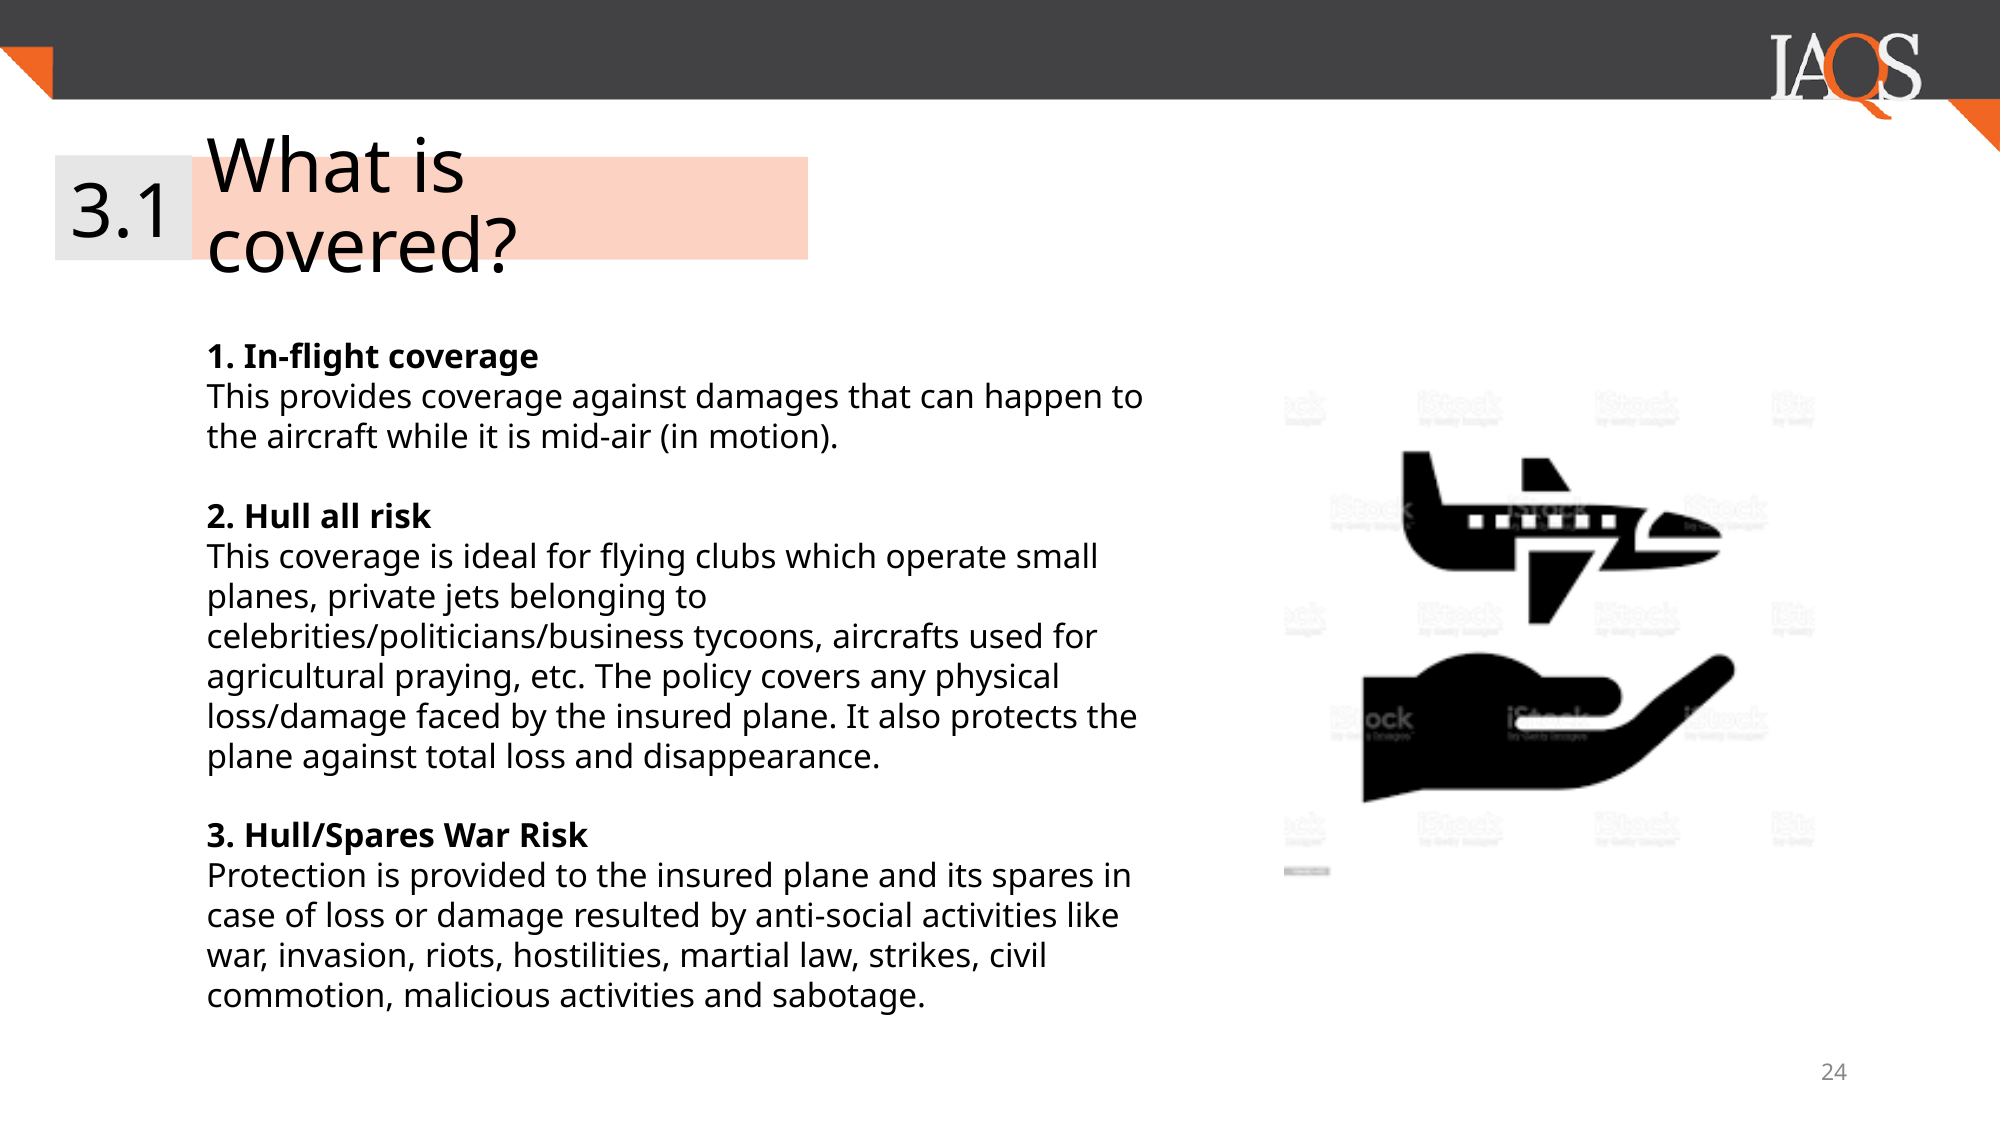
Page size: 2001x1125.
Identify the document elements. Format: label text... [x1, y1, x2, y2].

picture [0, 0, 2000, 152]
title What is covered? [192, 156, 808, 260]
text_box 1. In-flight coverage This provides coverage against damages that can happen to the aircraft while it is mid-air (in motion). 2. Hull all risk This coverage is ideal for flying clubs which operate small planes, private jets belonging to celebrities/politicians/business tycoons, aircrafts used for agricultural praying, etc. The policy covers any physical loss/damage faced by the insured plane. It also protects the plane against total loss and disappearance. 3. Hull/Spares War Risk Protection is provided to the insured plane and its spares in case of loss or damage resulted by anti-social activities like war, invasion, riots, hostilities, martial law, strikes, civil commotion, malicious activities and sabotage. [191, 328, 1196, 1022]
picture [1284, 352, 1815, 884]
slide_number ‹#› [1412, 1042, 1863, 1103]
text_box 3.1 [55, 155, 192, 261]
